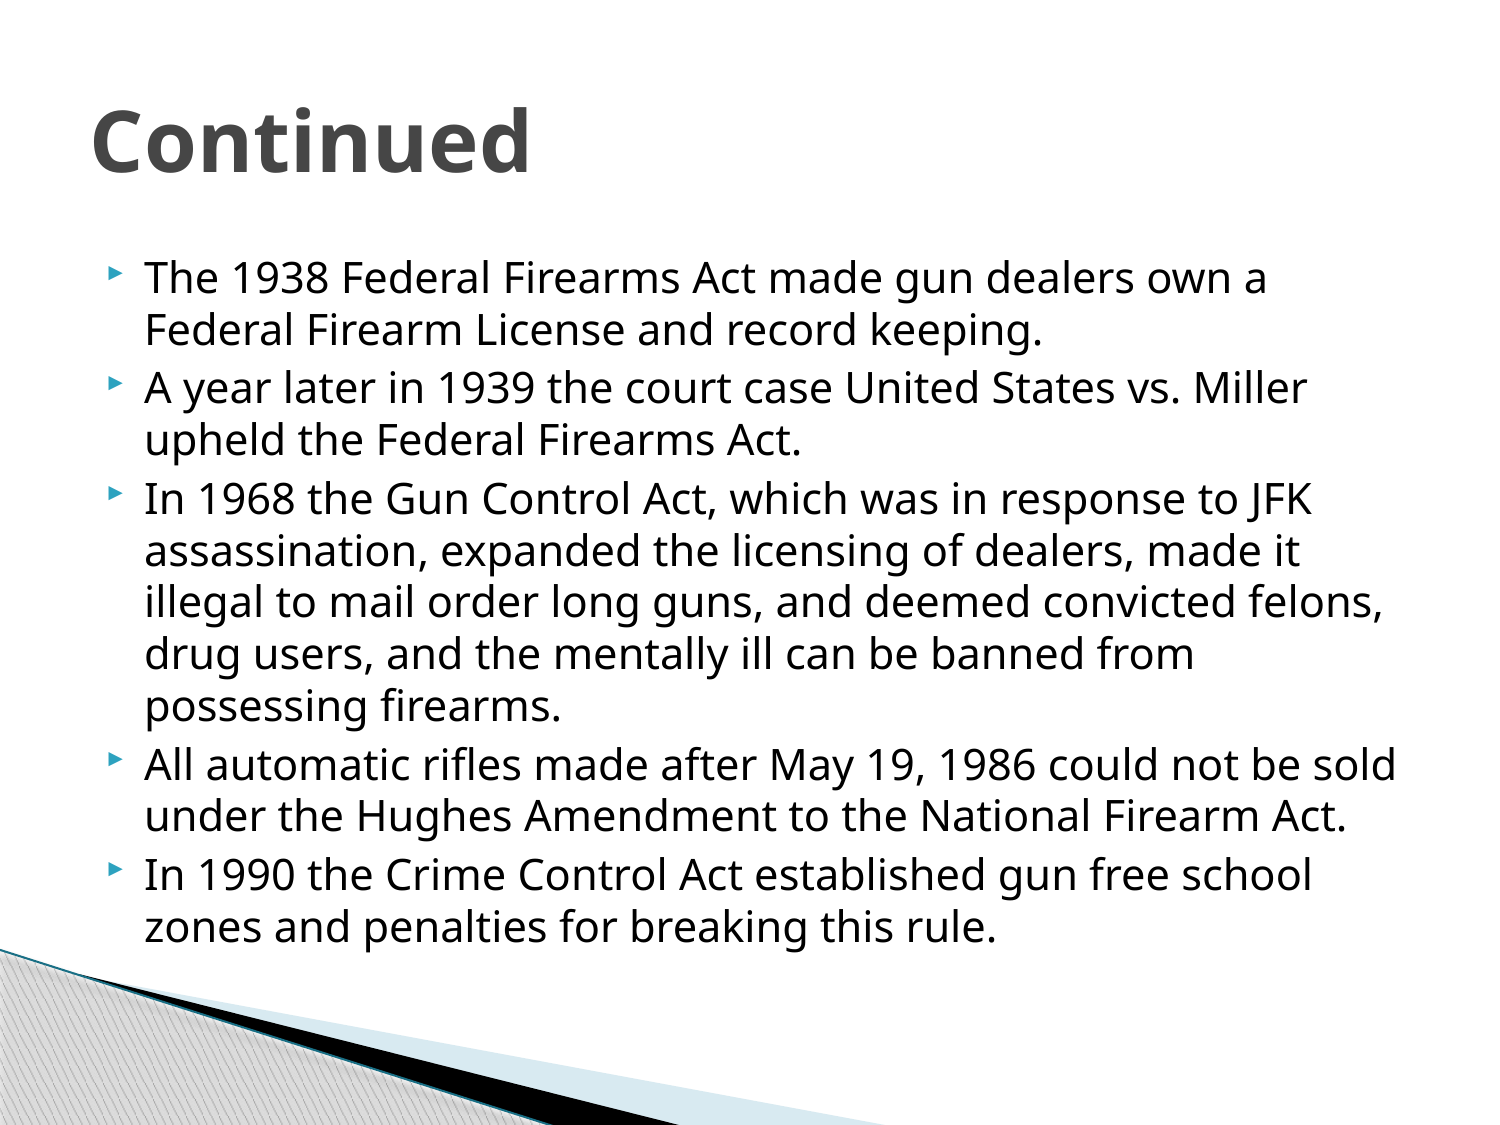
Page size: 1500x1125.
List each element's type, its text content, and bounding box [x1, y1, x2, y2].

list The 1938 Federal Firearms Act made gun dealers own a Federal Firearm License and record keeping. A year later in 1939 the court case United States vs. Miller upheld the Federal Firearms Act. In 1968 the Gun Control Act, which was in response to JFK assassination, expanded the licensing of dealers, made it illegal to mail order long guns, and deemed convicted felons, drug users, and the mentally ill can be banned from possessing firearms. All automatic rifles made after May 19, 1986 could not be sold under the Hughes Amendment to the National Firearm Act. In 1990 the Crime Control Act established gun free school zones and penalties for breaking this rule. [75, 243, 1425, 986]
title Continued [75, 45, 1425, 233]
